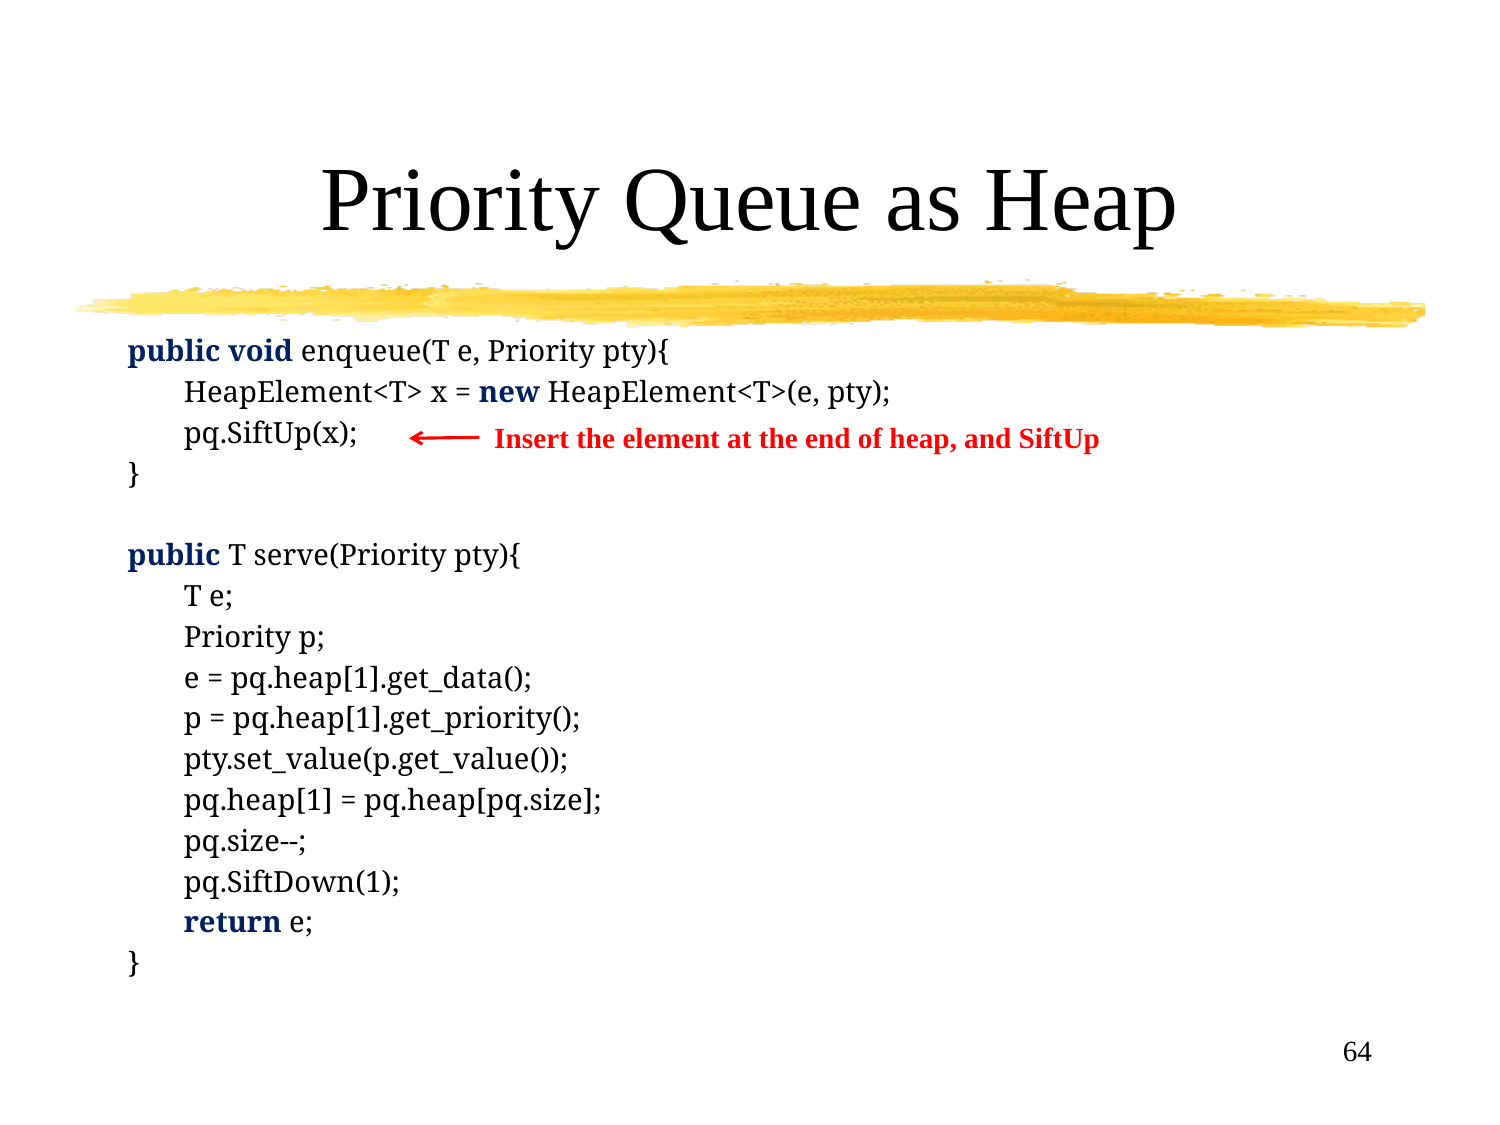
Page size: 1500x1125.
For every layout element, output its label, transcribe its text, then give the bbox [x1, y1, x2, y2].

slide_number 64 [1074, 1024, 1388, 1101]
text_box Insert the element at the end of heap, and SiftUp [479, 412, 1116, 463]
picture [75, 274, 1425, 338]
list public void enqueue(T e, Priority pty){ HeapElement<T> x = new HeapElement<T>(e, pty); pq.SiftUp(x); } public T serve(Priority pty){ T e; Priority p; e = pq.heap[1].get_data(); p = pq.heap[1].get_priority(); pty.set_value(p.get_value()); pq.heap[1] = pq.heap[pq.size]; pq.size--; pq.SiftDown(1); return e; } [112, 324, 1388, 1001]
title Priority Queue as Heap [112, 99, 1388, 288]
